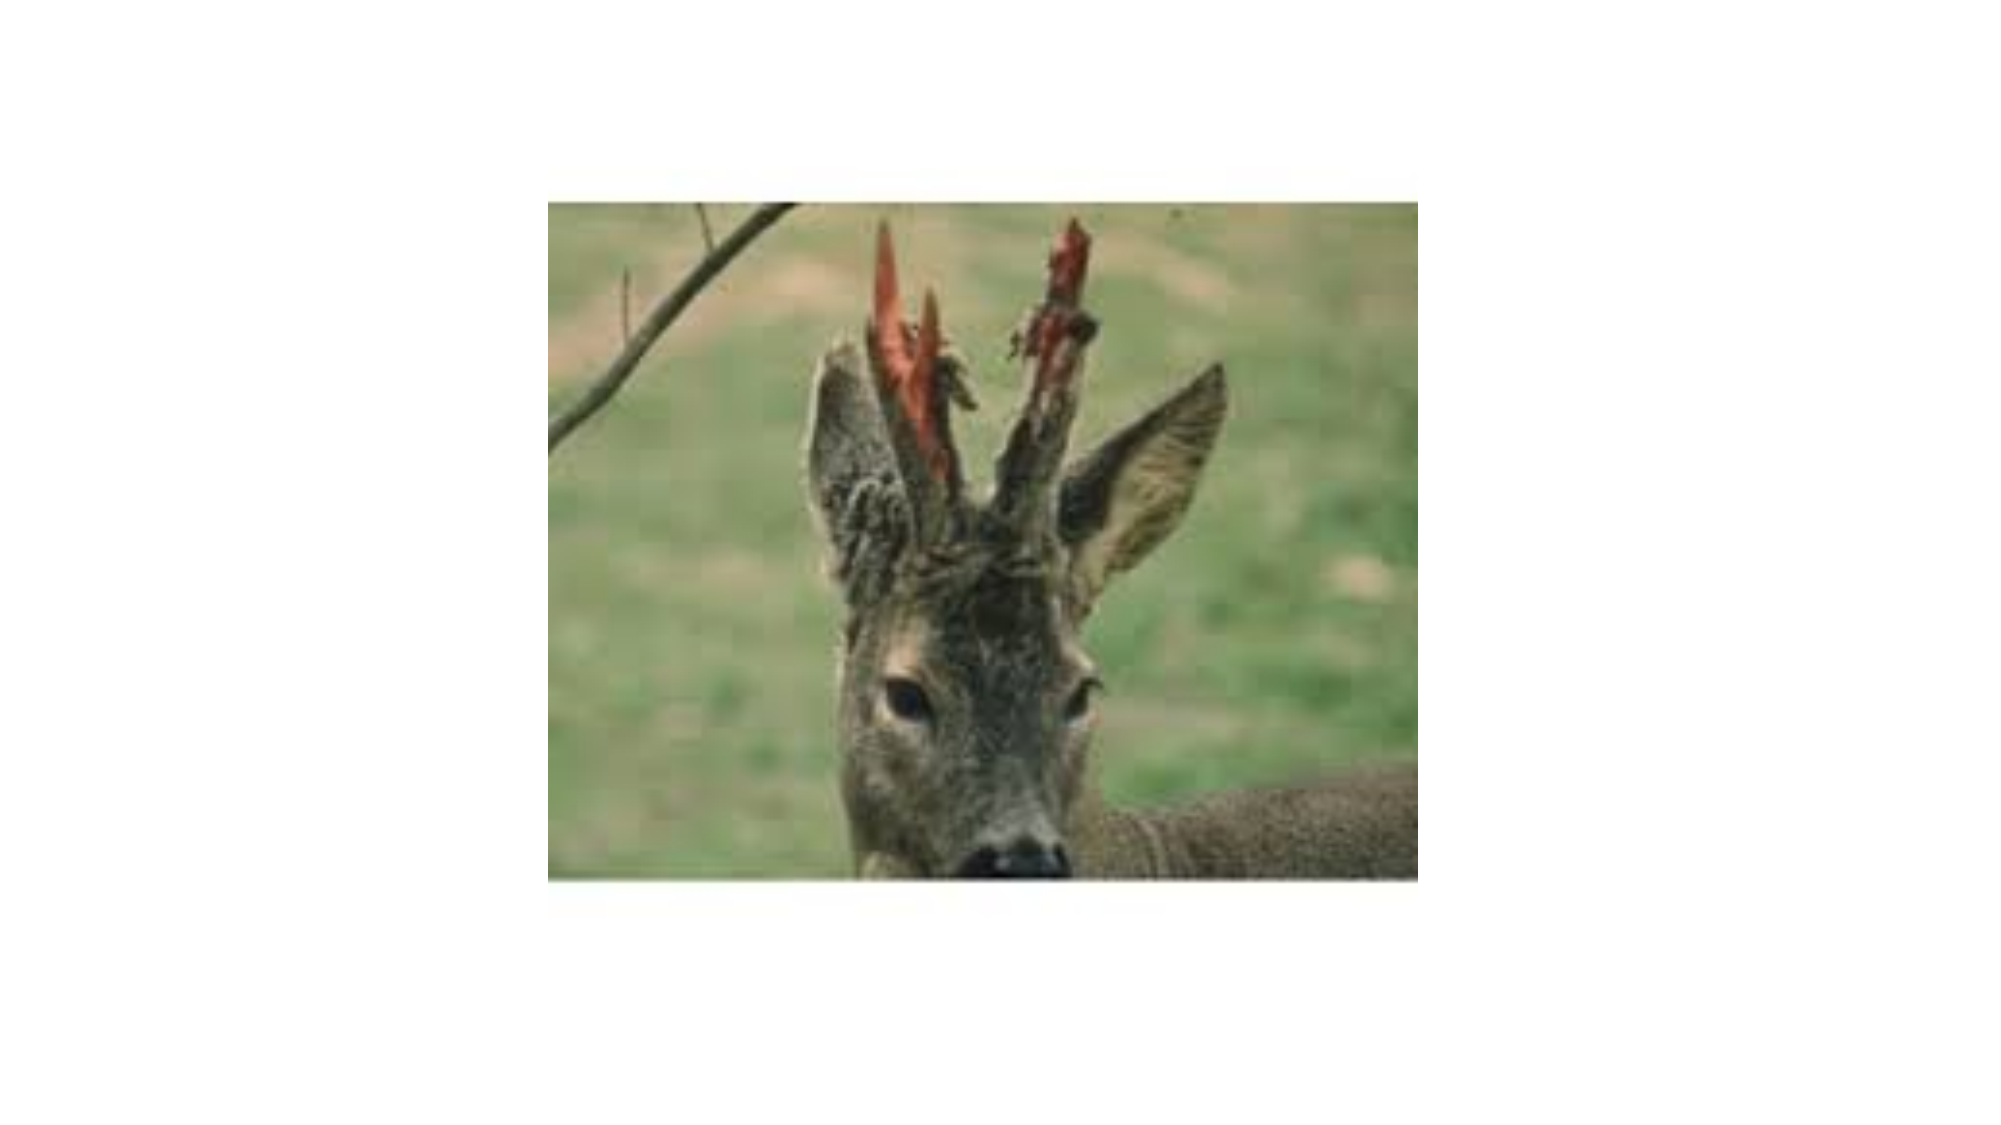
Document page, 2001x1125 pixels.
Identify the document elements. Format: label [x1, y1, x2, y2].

picture [548, 110, 1418, 980]
